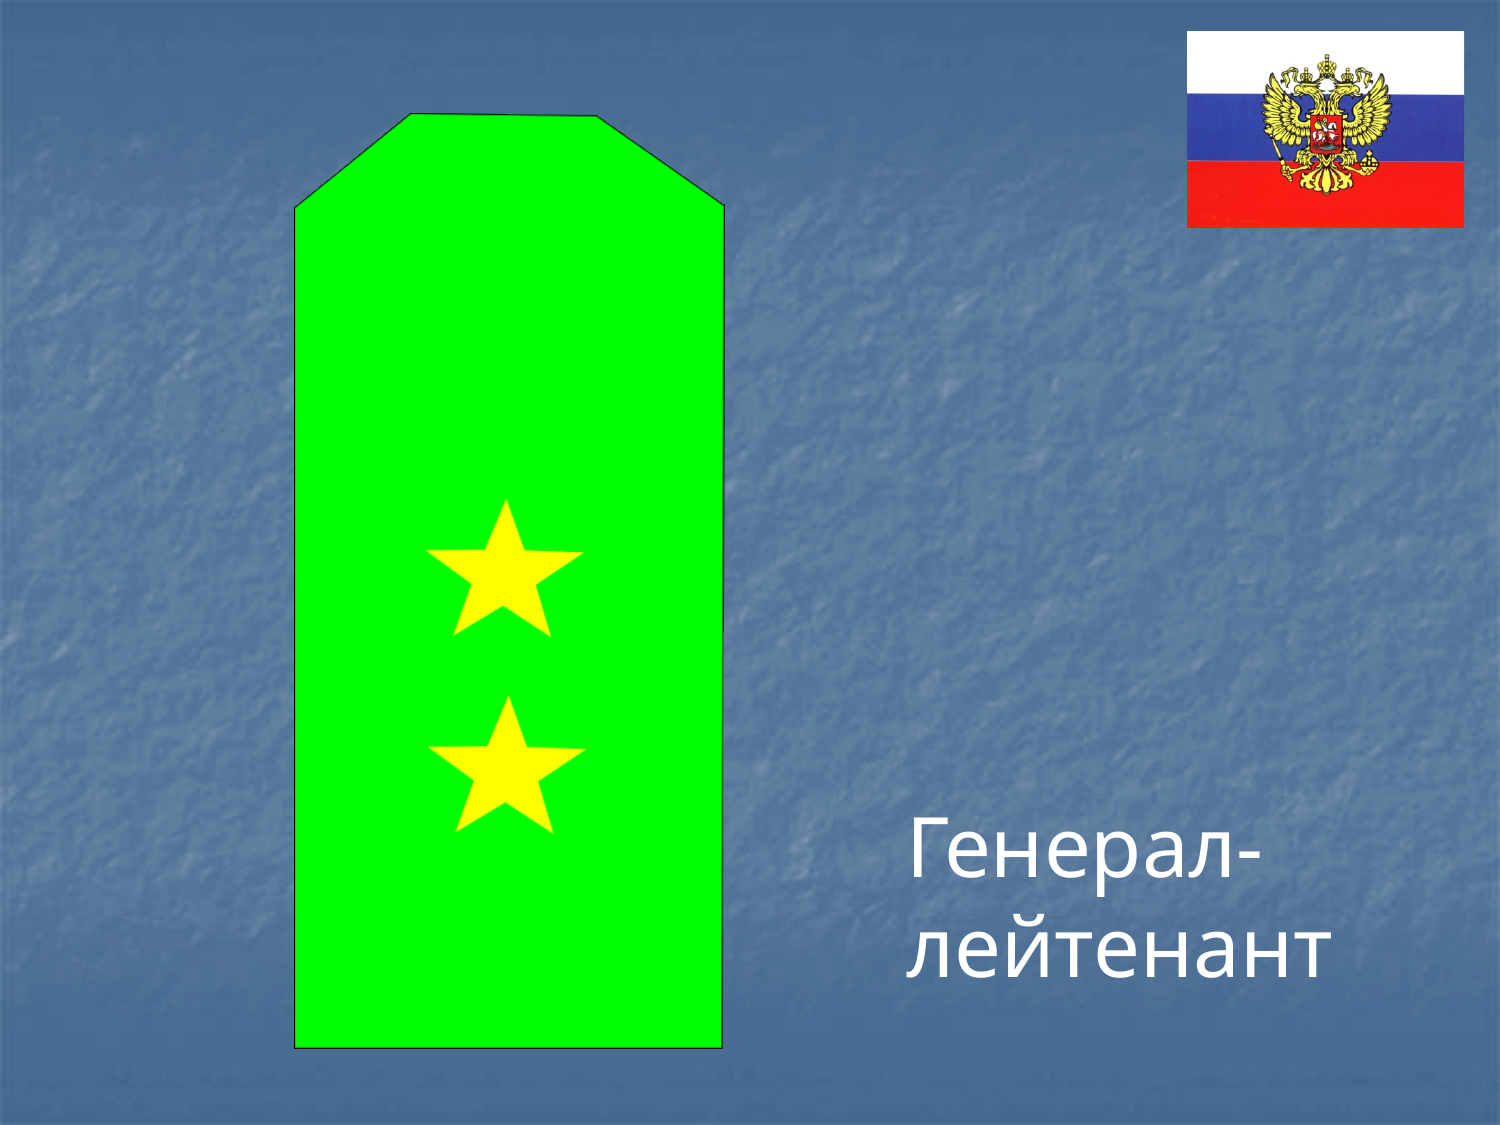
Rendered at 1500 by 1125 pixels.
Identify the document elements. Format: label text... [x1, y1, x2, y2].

text_box Генерал-лейтенант [891, 786, 1400, 1002]
picture [294, 113, 725, 1050]
picture [1186, 30, 1465, 228]
